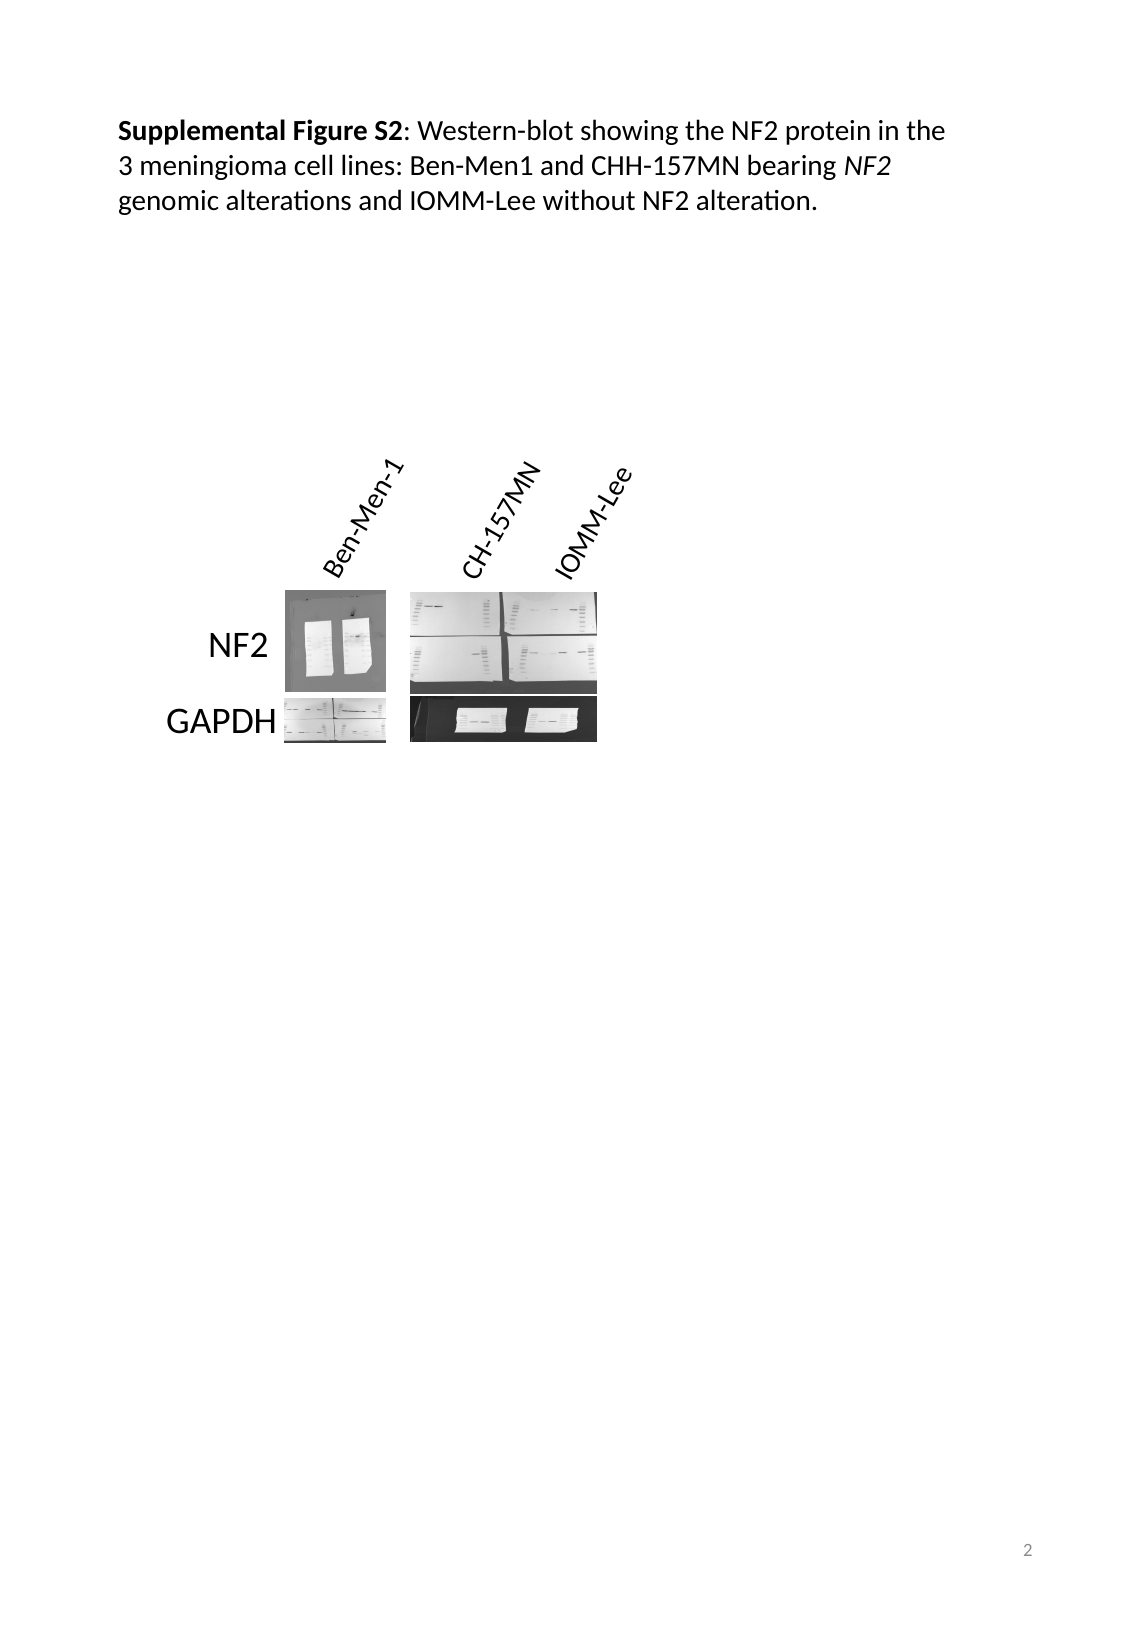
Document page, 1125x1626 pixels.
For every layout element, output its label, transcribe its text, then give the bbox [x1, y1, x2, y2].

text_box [284, 434, 618, 743]
text_box Supplemental Figure S2: Western-blot showing the NF2 protein in the 3 meningioma cell lines: Ben-Men1 and CHH-157MN bearing NF2 genomic alterations and IOMM-Lee without NF2 alteration. [103, 103, 976, 224]
text_box GAPDH [151, 688, 282, 749]
slide_number 2 [794, 1506, 1048, 1593]
text_box NF2 [193, 612, 279, 673]
